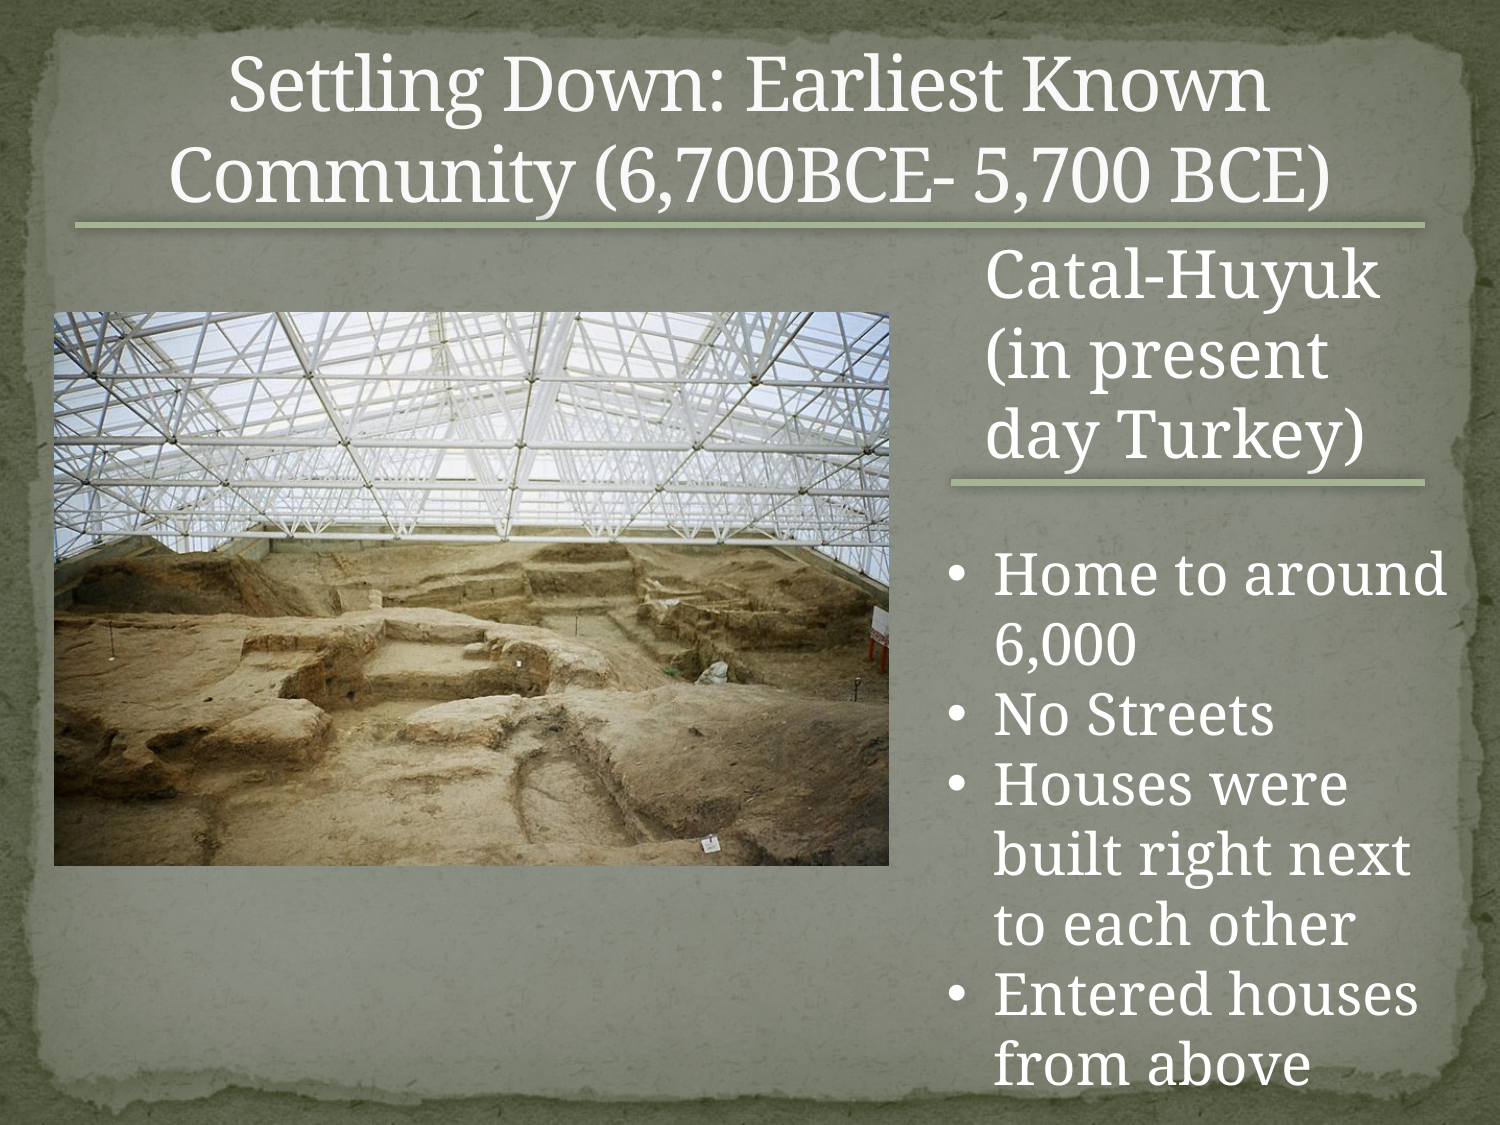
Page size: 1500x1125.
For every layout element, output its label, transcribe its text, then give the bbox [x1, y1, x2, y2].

title Settling Down: Earliest Known Community (6,700BCE- 5,700 BCE) [74, 24, 1425, 214]
text_box Home to around 6,000 No Streets Houses were built right next to each other Entered houses from above [931, 529, 1469, 1125]
text_box Catal-Huyuk (in present day Turkey) [970, 224, 1425, 471]
picture [54, 312, 889, 866]
